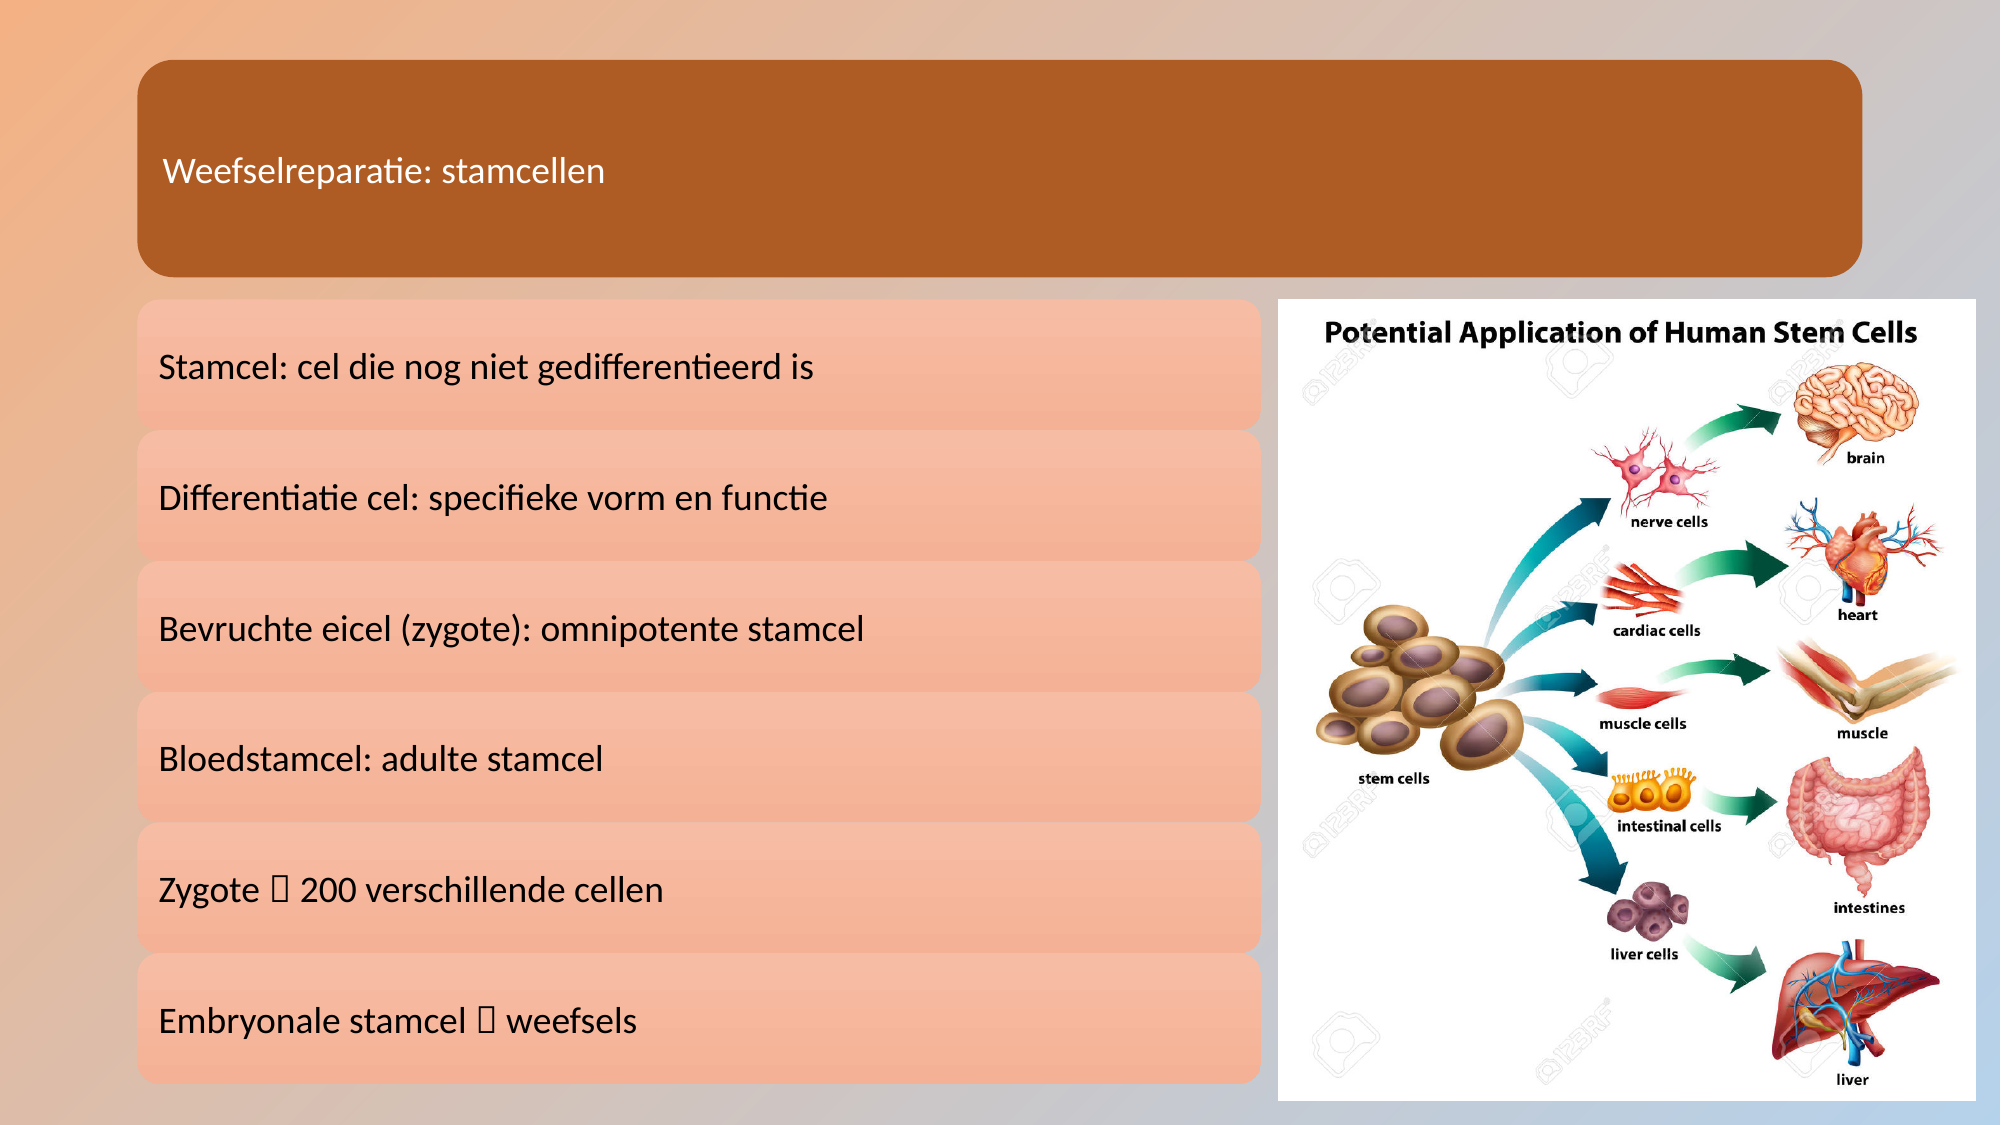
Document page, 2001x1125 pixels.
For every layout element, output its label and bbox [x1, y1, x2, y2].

picture [1278, 299, 1976, 1101]
list [137, 299, 1262, 1084]
text_box [137, 59, 1863, 278]
